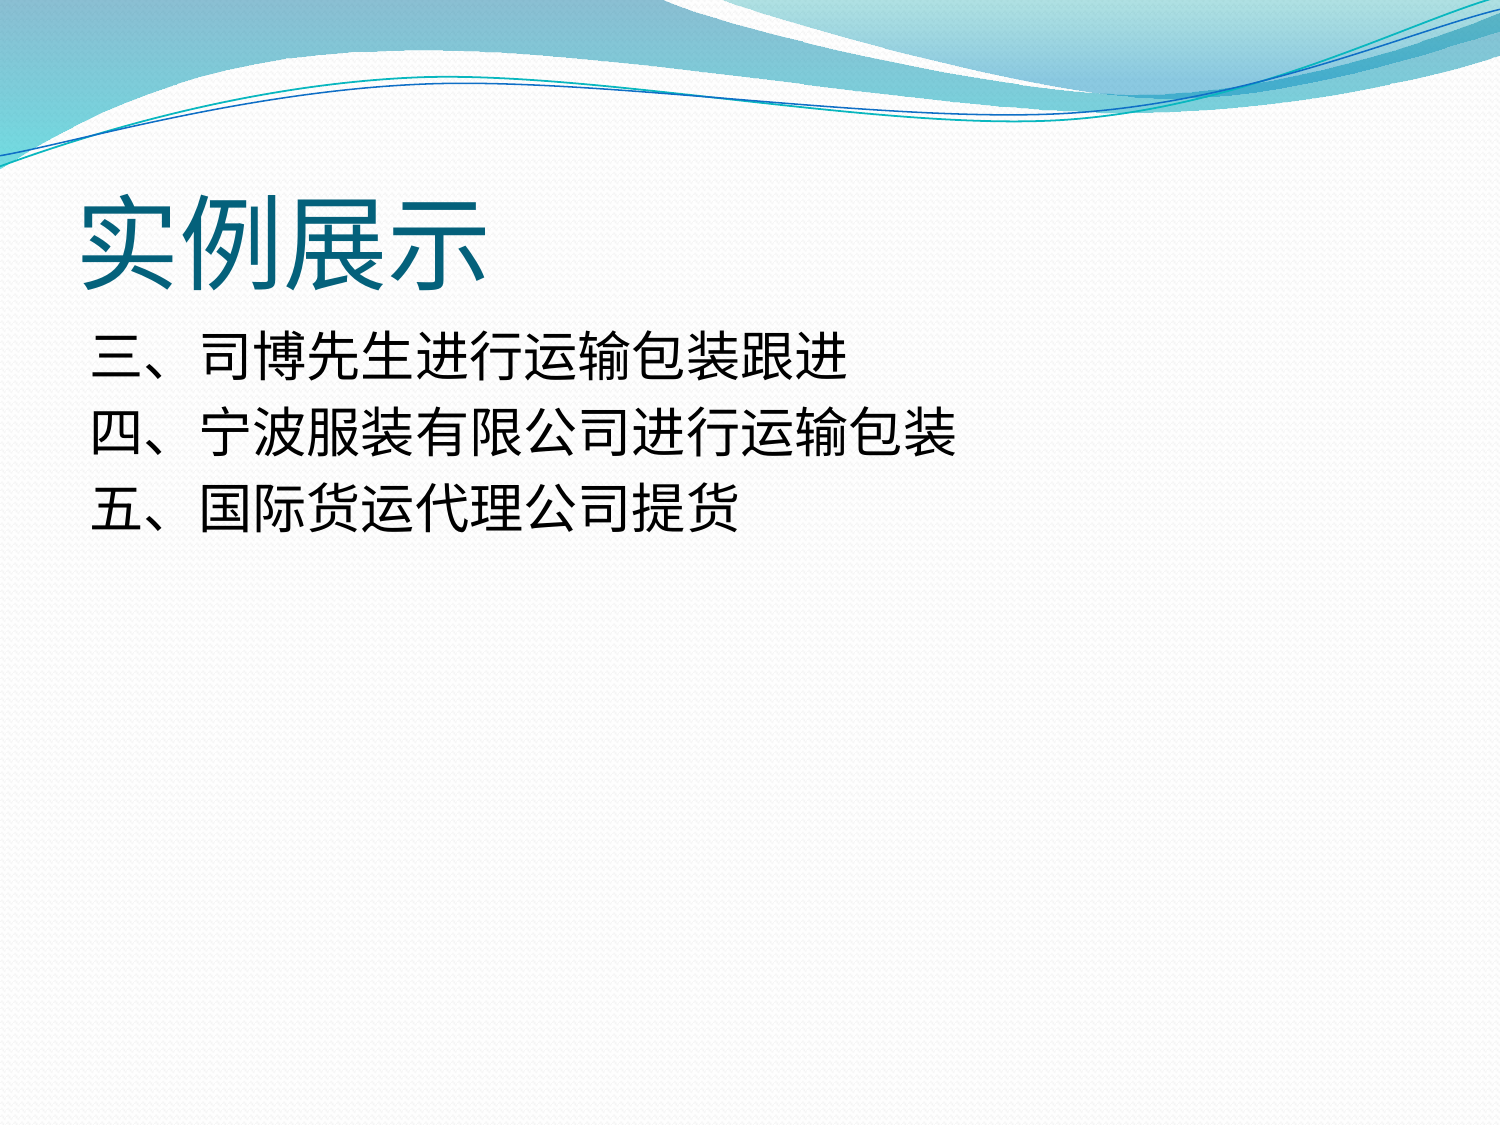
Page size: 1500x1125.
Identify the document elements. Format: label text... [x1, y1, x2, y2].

list 三、司博先生进行运输包装跟进 四、宁波服装有限公司进行运输包装 五、国际货运代理公司提货 [75, 314, 1500, 1043]
title 实例展示 [75, 115, 1425, 303]
